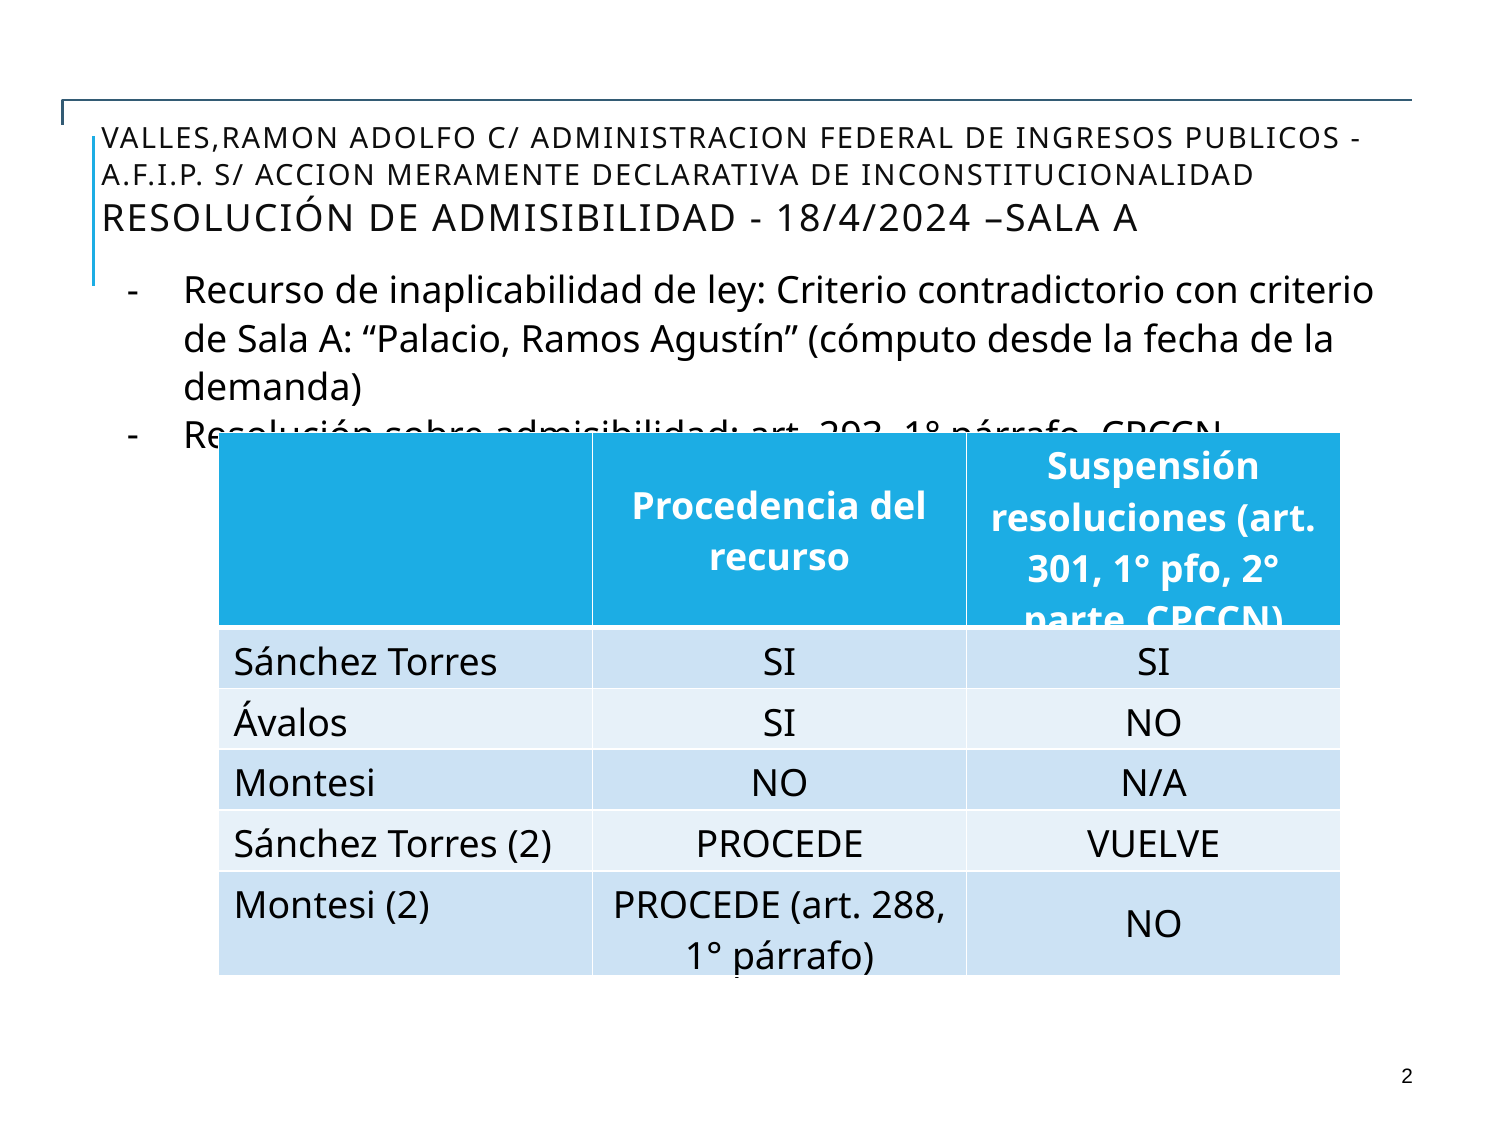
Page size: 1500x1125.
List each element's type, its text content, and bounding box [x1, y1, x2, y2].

table_cell Montesi [219, 750, 592, 809]
title VALLES,RAMON ADOLFO C/ ADMINISTRACION FEDERAL DE INGRESOS PUBLICOS - A.F.I.P. S/ ACCION MERAMENTE DECLARATIVA DE INCONSTITUCIONALIDAD Resolución de admisibilidad - 18/4/2024 –SALA A [86, 147, 1412, 209]
table_cell Sánchez Torres [219, 630, 592, 688]
text_box Recurso de inaplicabilidad de ley: Criterio contradictorio con criterio de Sala A: “Palacio, Ramos Agustín” (cómputo desde la fecha de la demanda) Resolución sobre admisibilidad: art. 293, 1° párrafo, CPCCN [112, 255, 1413, 704]
table_cell SI [967, 630, 1340, 688]
table_cell Sánchez Torres (2) [219, 811, 592, 870]
table_cell Montesi (2) [219, 872, 592, 975]
table_cell SI [593, 630, 966, 688]
table_cell PROCEDE [593, 811, 966, 870]
table_header [219, 433, 592, 625]
table_cell NO [967, 689, 1340, 748]
table_cell VUELVE [967, 811, 1340, 870]
table_cell Ávalos [219, 689, 592, 748]
table_cell PROCEDE (art. 288, 1° párrafo) [593, 872, 966, 975]
table_header Procedencia del recurso [593, 433, 966, 625]
slide_number 2 [1162, 1062, 1413, 1088]
table_cell N/A [967, 750, 1340, 809]
table_cell NO [593, 750, 966, 809]
table_header Suspensión resoluciones (art. 301, 1° pfo, 2° parte, CPCCN) [967, 433, 1340, 625]
table_cell NO [967, 872, 1340, 975]
table_cell SI [593, 689, 966, 748]
